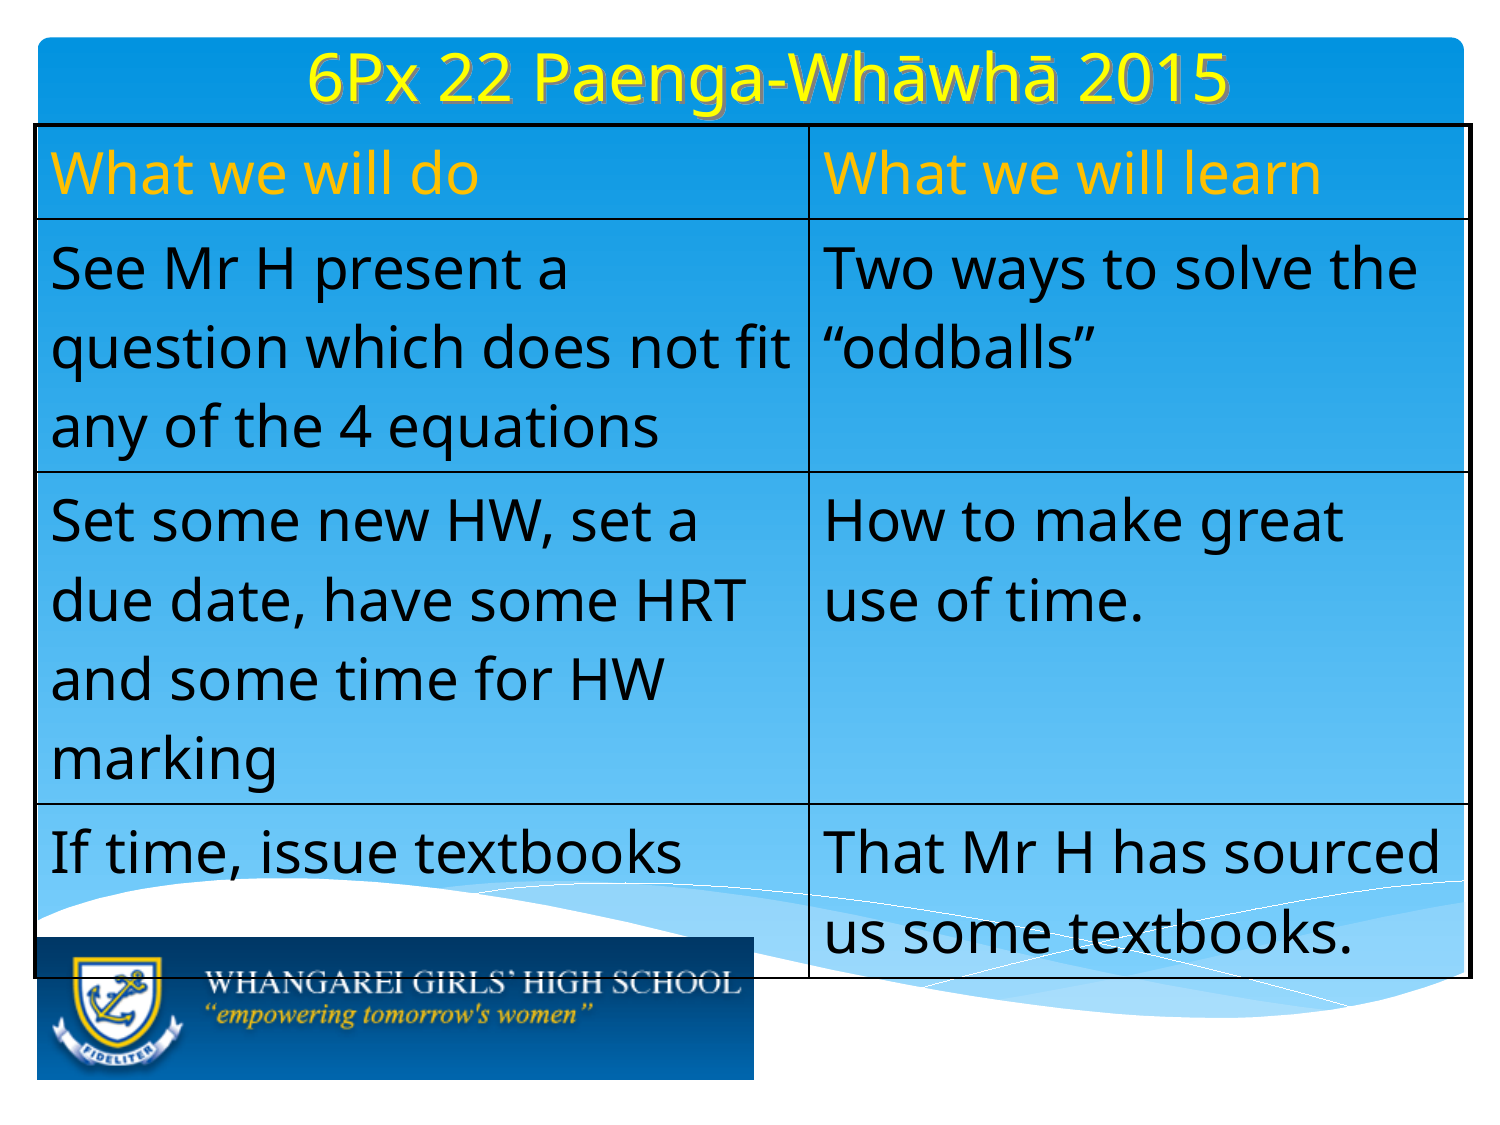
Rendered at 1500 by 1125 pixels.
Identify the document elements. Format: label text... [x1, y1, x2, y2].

table_header What we will do [37, 127, 808, 218]
table_cell Set some new HW, set a due date, have some HRT and some time for HW marking [37, 473, 808, 803]
table_cell That Mr H has sourced us some textbooks. [810, 805, 1468, 977]
text_box 6Px 22 Paenga-Whāwhā 2015 [162, 24, 1375, 123]
table_cell If time, issue textbooks [37, 805, 808, 977]
table_cell Two ways to solve the “oddballs” [810, 220, 1468, 471]
table_cell See Mr H present a question which does not fit any of the 4 equations [37, 220, 808, 471]
picture [37, 937, 754, 1080]
table_header What we will learn [810, 127, 1468, 218]
table_cell How to make great use of time. [810, 473, 1468, 803]
